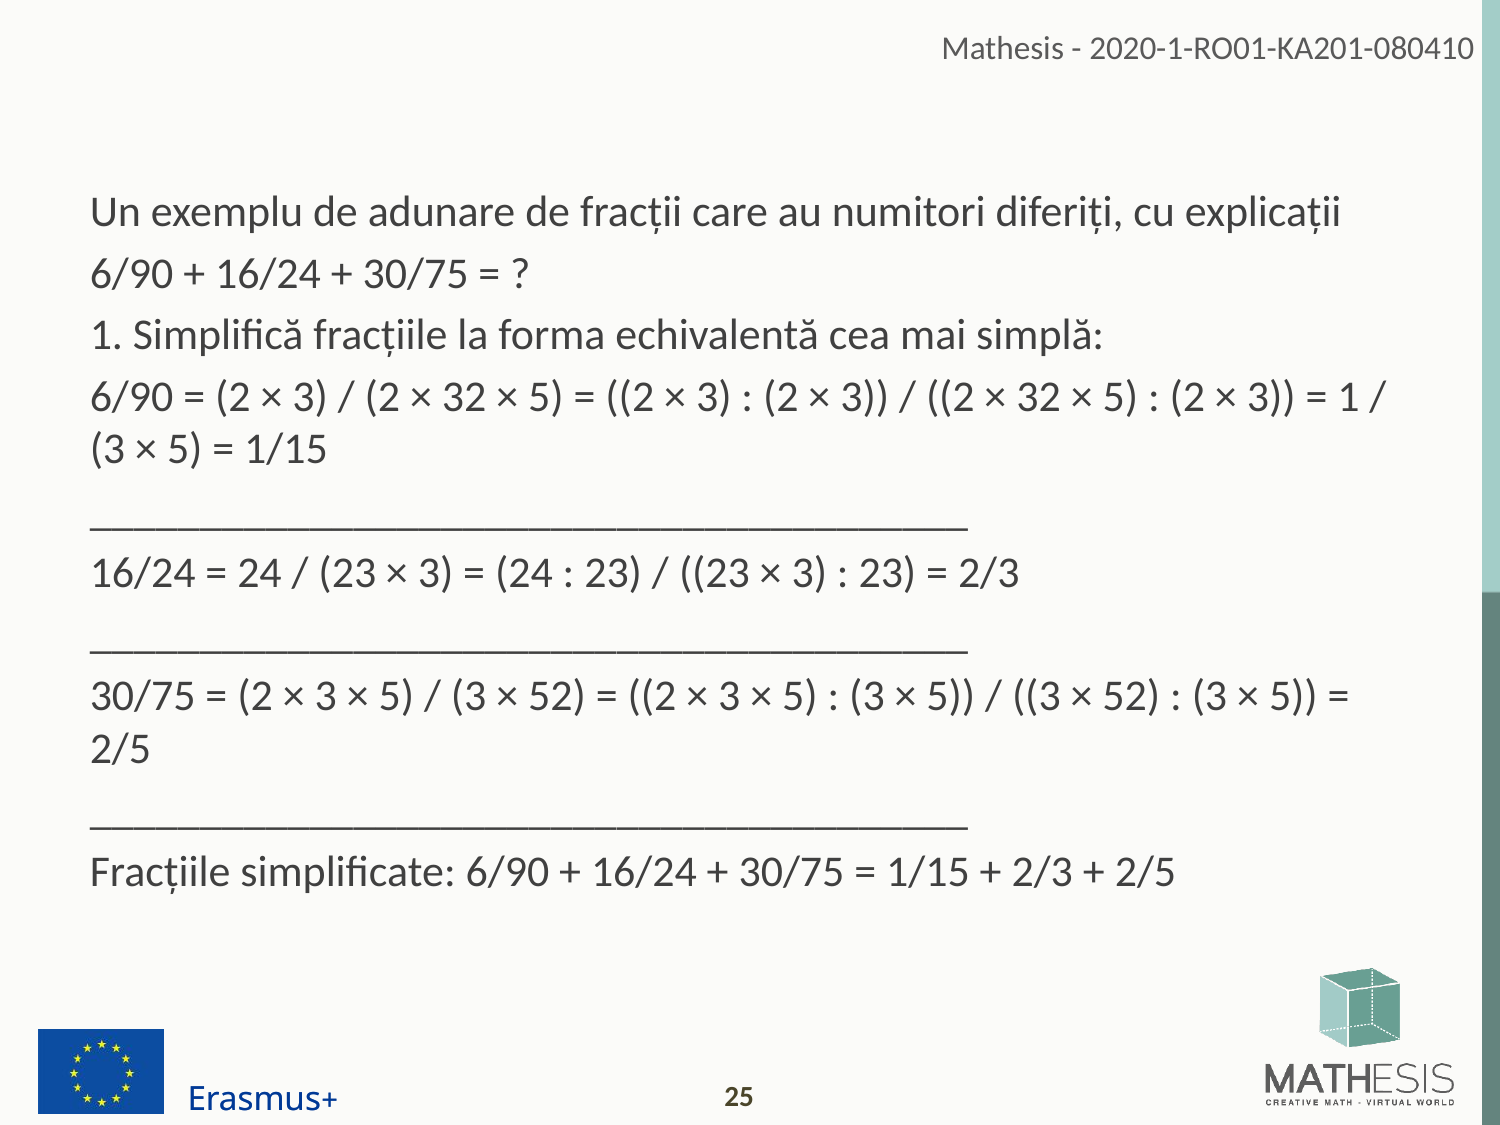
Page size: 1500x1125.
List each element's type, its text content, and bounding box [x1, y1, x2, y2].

picture [38, 1029, 164, 1114]
list Un exemplu de adunare de fracții care au numitori diferiți, cu explicații 6/90 + 16/24 + 30/75 = ? 1. Simplifică fracțiile la forma echivalentă cea mai simplă: 6/90 = (2 × 3) / (2 × 32 × 5) = ((2 × 3) : (2 × 3)) / ((2 × 32 × 5) : (2 × 3)) = 1 / (3 × 5) = 1/15 ________________________________________ 16/24 = 24 / (23 × 3) = (24 : 23) / ((23 × 3) : 23) = 2/3 ________________________________________ 30/75 = (2 × 3 × 5) / (3 × 52) = ((2 × 3 × 5) : (3 × 5)) / ((3 × 52) : (3 × 5)) = 2/5 ________________________________________ Fracțiile simplificate: 6/90 + 16/24 + 30/75 = 1/15 + 2/3 + 2/5 [75, 175, 1425, 918]
